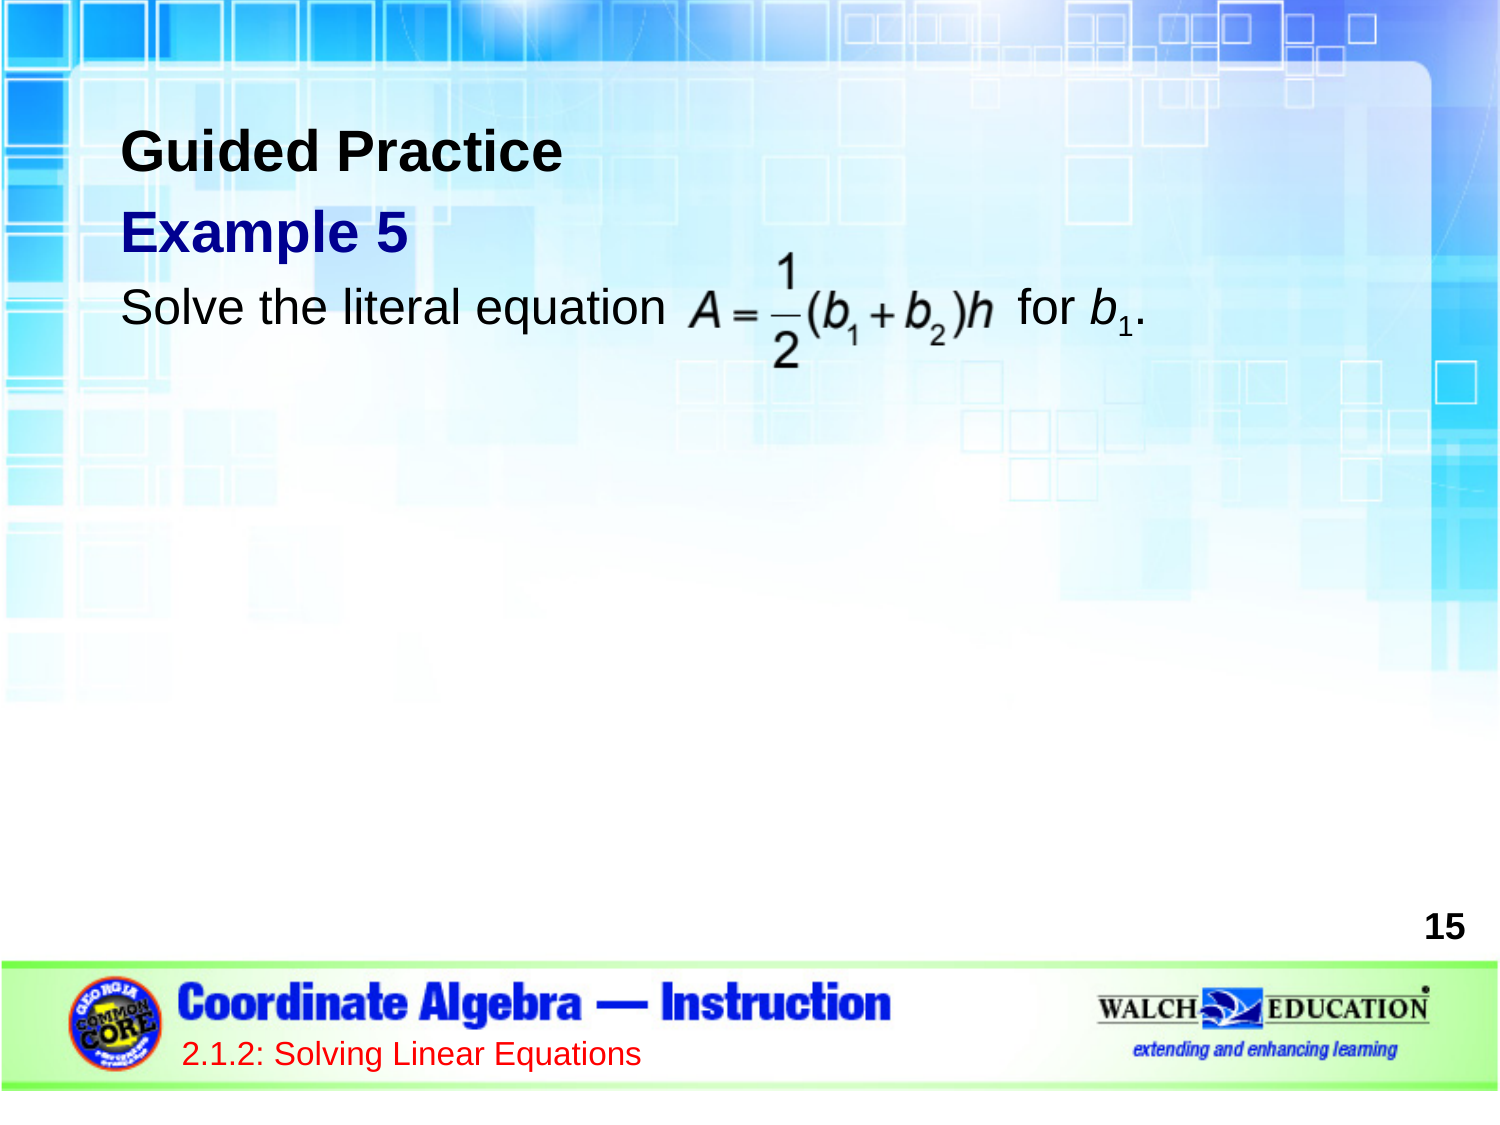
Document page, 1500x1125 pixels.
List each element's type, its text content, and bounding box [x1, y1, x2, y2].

slide_number 15 [1361, 901, 1481, 949]
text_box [684, 238, 996, 370]
list 2.1.2: Solving Linear Equations [166, 1024, 1074, 1068]
subtitle Guided Practice Example 5 Solve the literal equation for b1. [105, 105, 1394, 925]
picture [1, 0, 1500, 1091]
